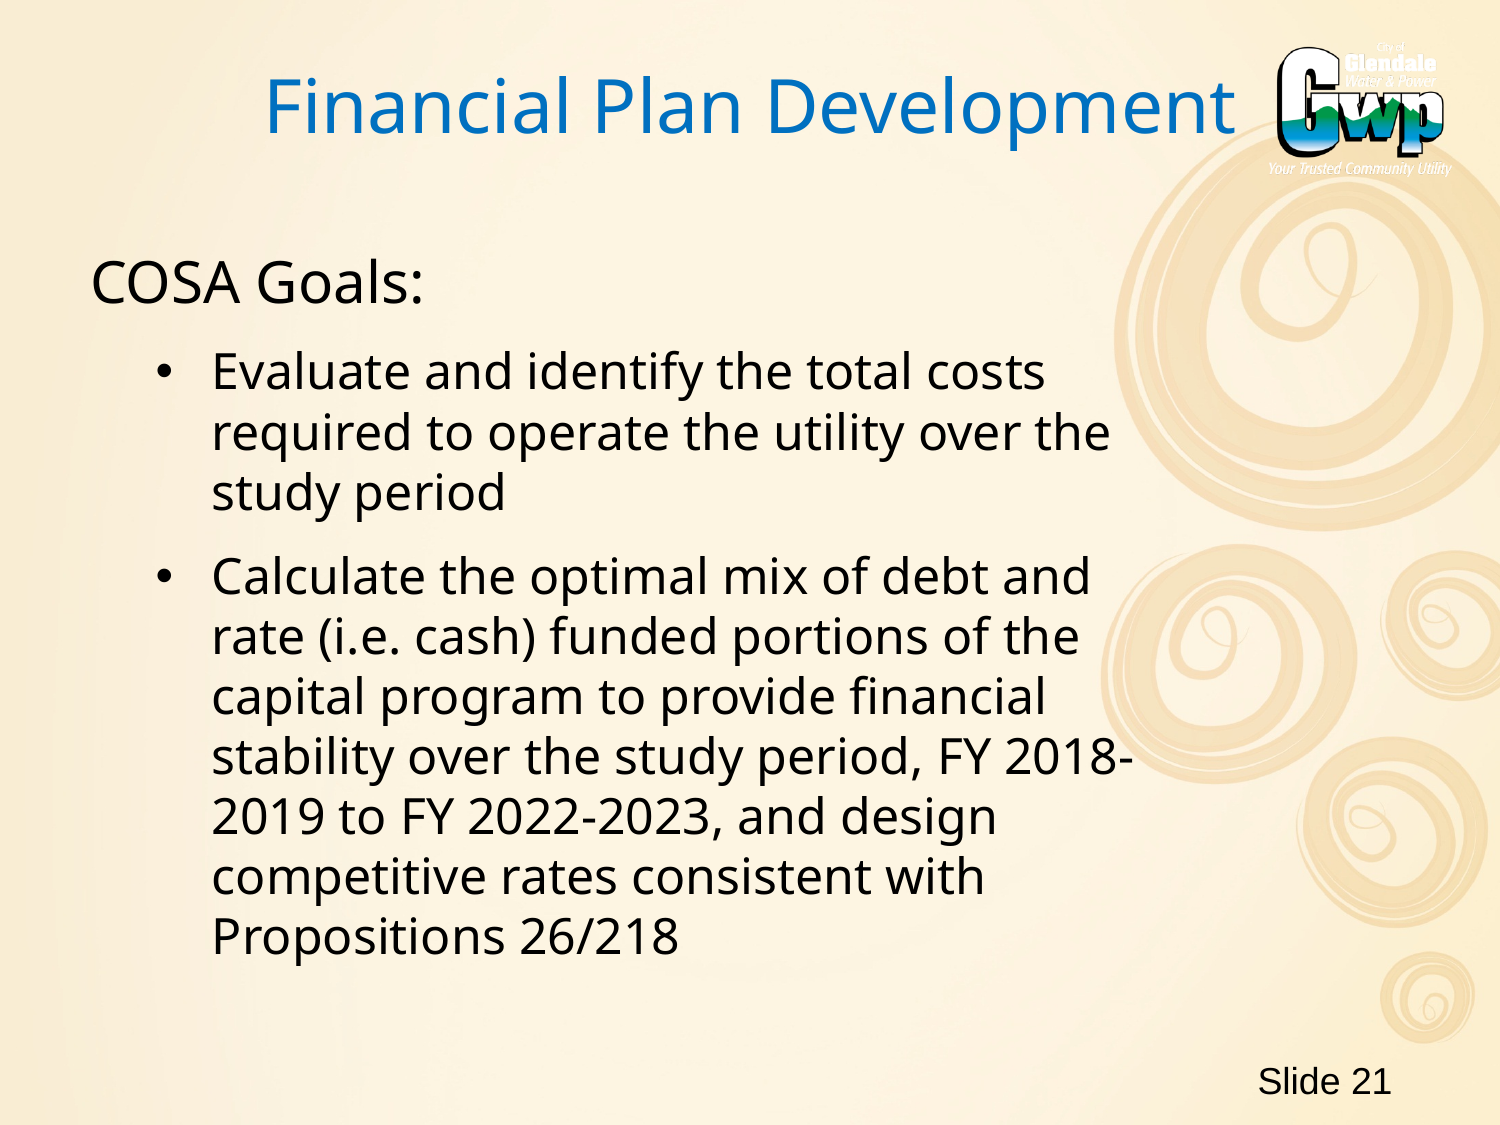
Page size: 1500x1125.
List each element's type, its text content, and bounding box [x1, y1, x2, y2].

title Financial Plan Development [75, 37, 1425, 171]
text_box Slide 21 [1149, 1049, 1500, 1125]
picture [0, 0, 1500, 1125]
text_box COSA Goals: Evaluate and identify the total costs required to operate the utility over the study period Calculate the optimal mix of debt and rate (i.e. cash) funded portions of the capital program to provide financial stability over the study period, FY 2018-2019 to FY 2022-2023, and design competitive rates consistent with Propositions 26/218 [74, 237, 1188, 1015]
